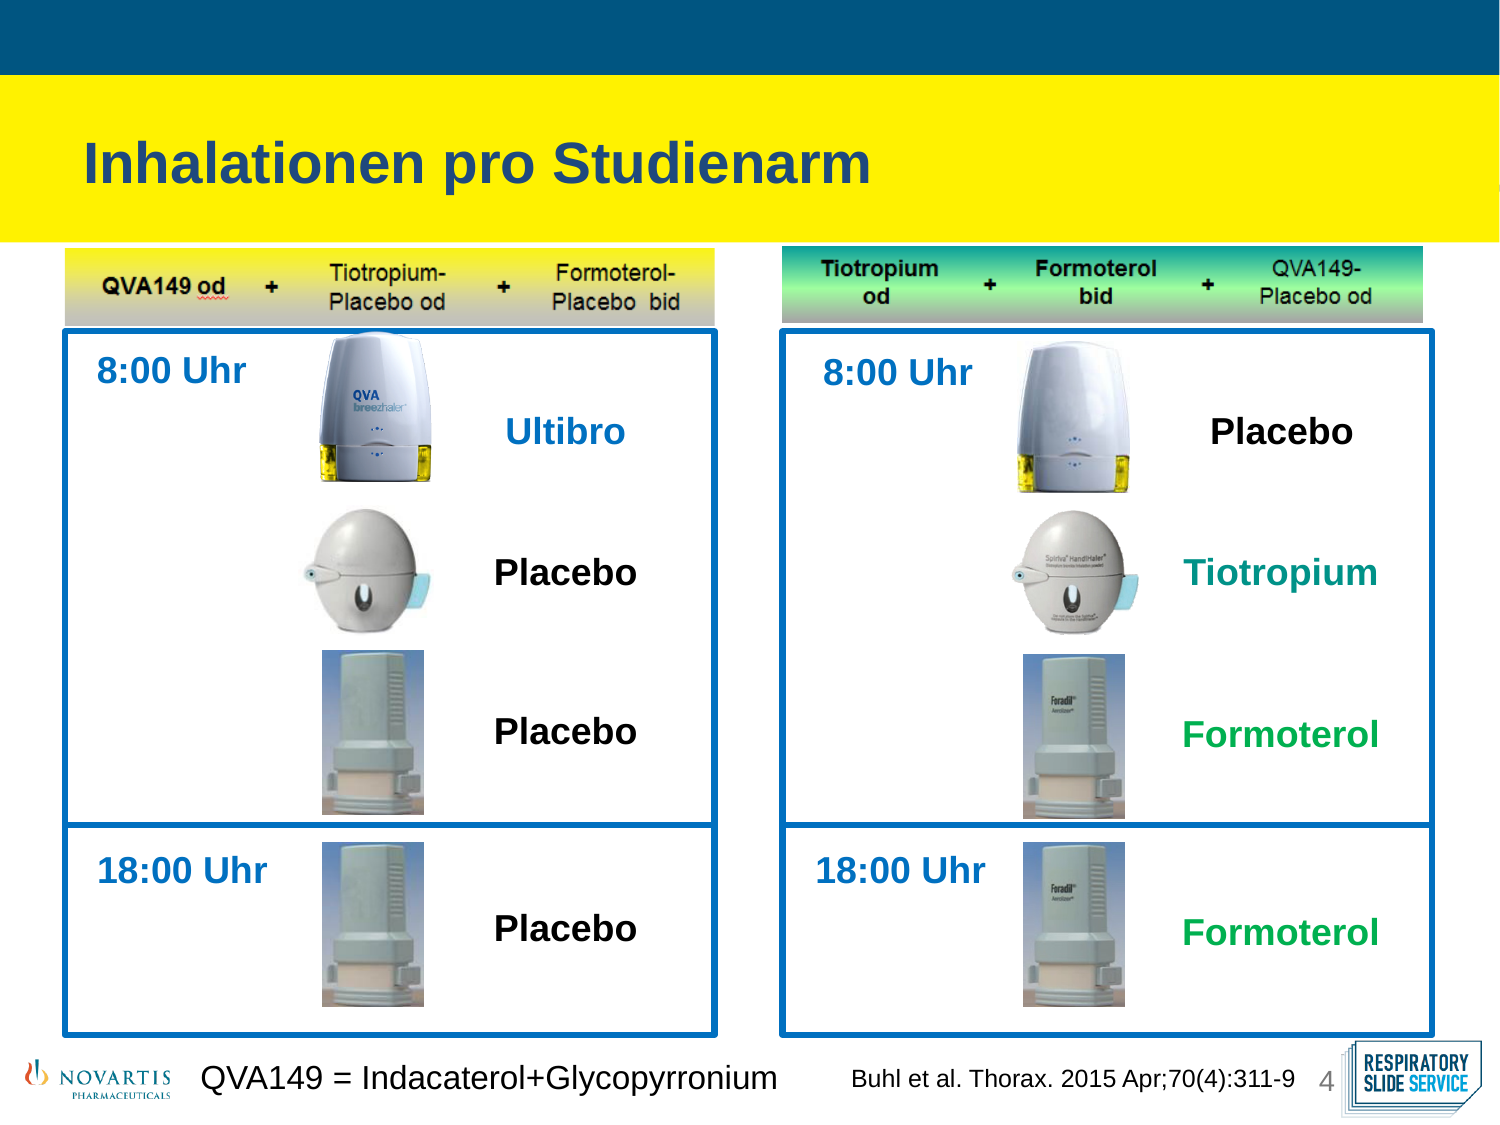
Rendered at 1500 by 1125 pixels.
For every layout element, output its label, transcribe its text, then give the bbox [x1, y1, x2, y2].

picture [322, 649, 425, 815]
picture [781, 245, 1424, 324]
picture [322, 842, 425, 1007]
text_box QVA149 = Indacaterol+Glycopyrronium [185, 1048, 795, 1104]
picture [1023, 842, 1125, 1007]
picture [64, 248, 715, 326]
picture [25, 1059, 170, 1099]
text_box 18:00 Uhr [800, 839, 1001, 899]
picture [1005, 506, 1142, 638]
text_box Inhalationen pro Studienarm [41, 117, 915, 203]
text_box Buhl et al. Thorax. 2015 Apr;70(4):311-9 [836, 1055, 1312, 1101]
text_box [63, 332, 717, 1037]
picture [1328, 1027, 1497, 1125]
picture [1023, 654, 1125, 819]
text_box [780, 329, 1434, 1037]
picture [318, 331, 432, 482]
picture [298, 505, 434, 637]
picture [1017, 341, 1131, 493]
text_box 8:00 Uhr [82, 339, 262, 399]
